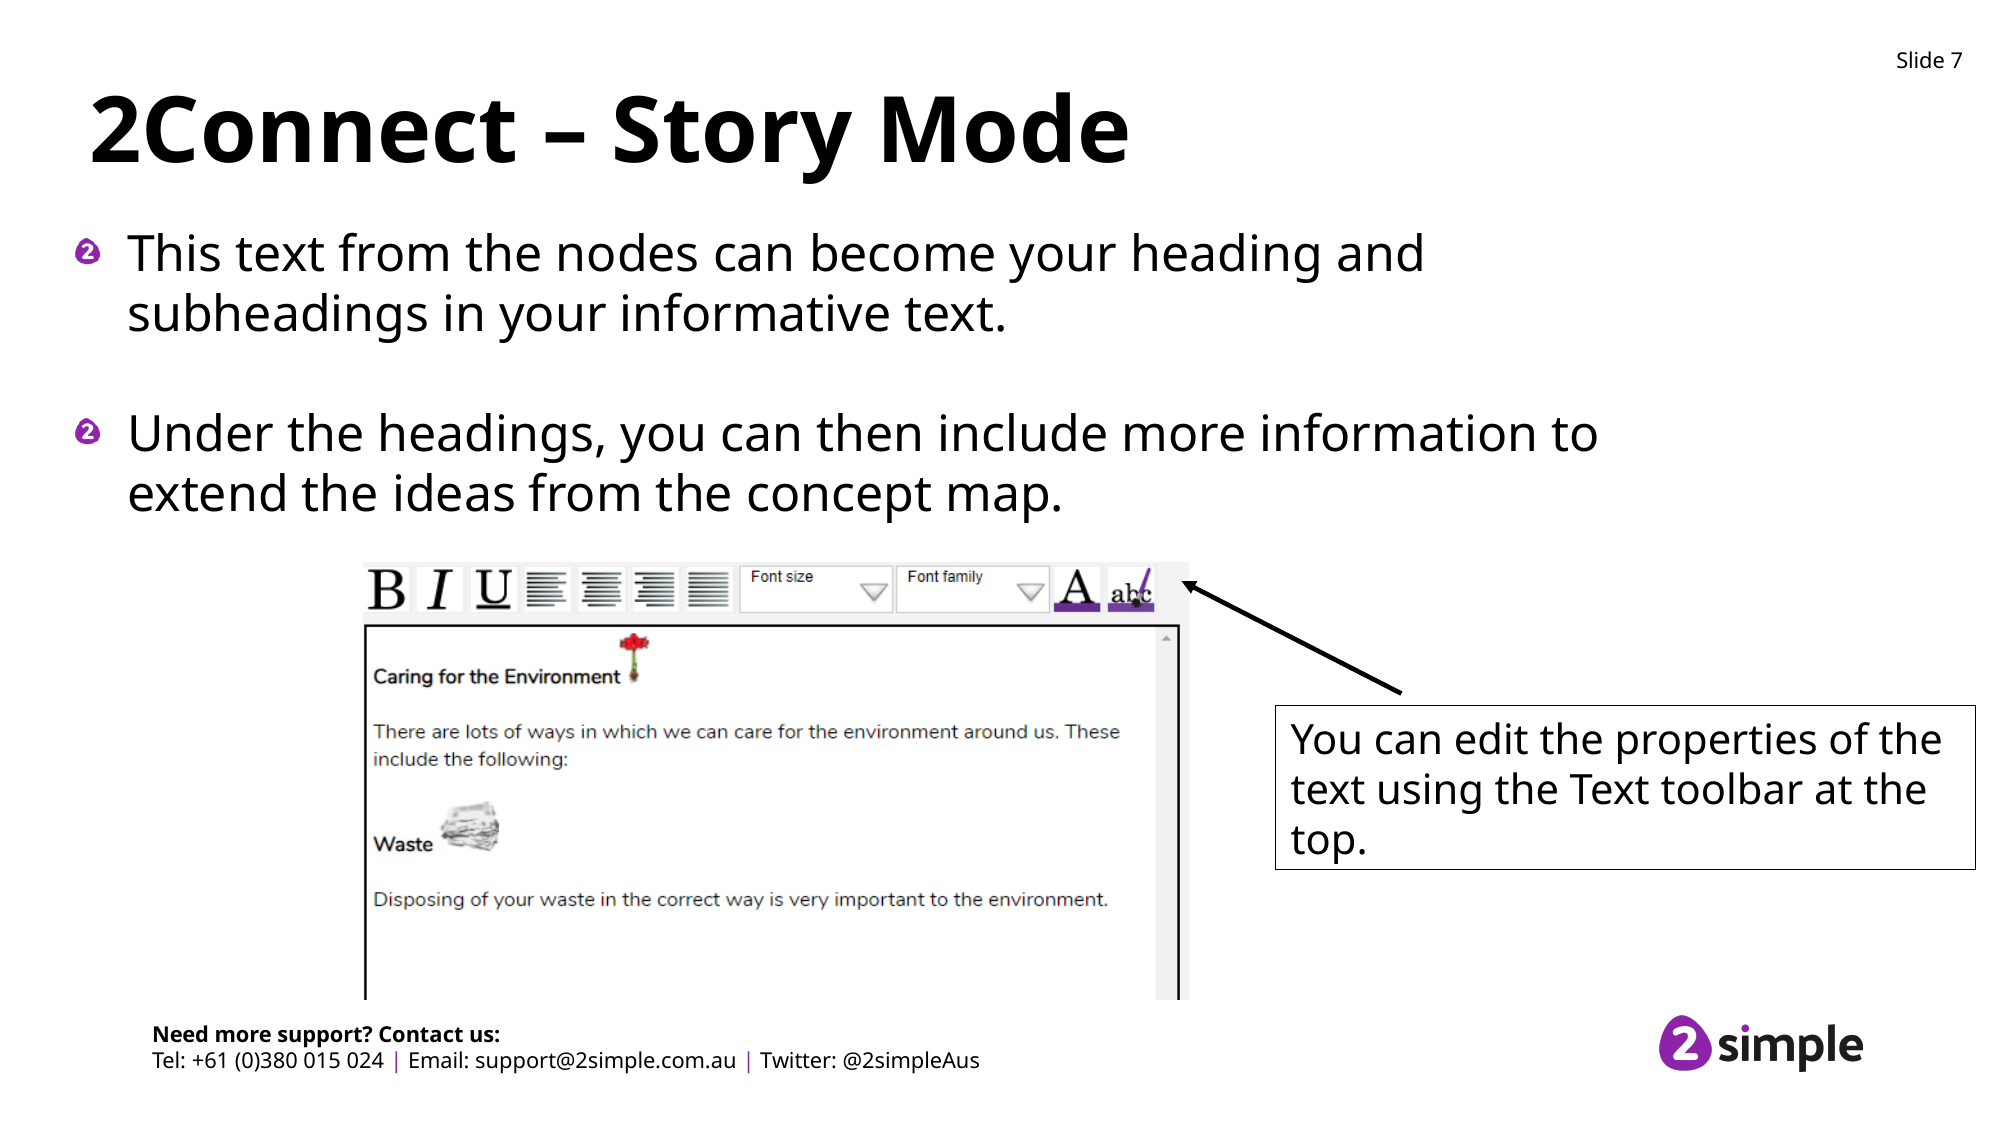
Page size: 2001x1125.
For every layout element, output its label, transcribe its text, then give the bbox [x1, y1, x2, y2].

picture [1659, 1015, 1863, 1073]
text_box 2Connect – Story Mode [74, 63, 1216, 189]
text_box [56, 214, 1719, 1000]
text_box Need more support? Contact us: Tel: +61 (0)380 015 024 | Email: support@2simple.com.au | Twitter: @2simpleAus [137, 1013, 1863, 1081]
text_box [1181, 581, 1976, 872]
text_box Slide 7 [1881, 39, 1995, 81]
